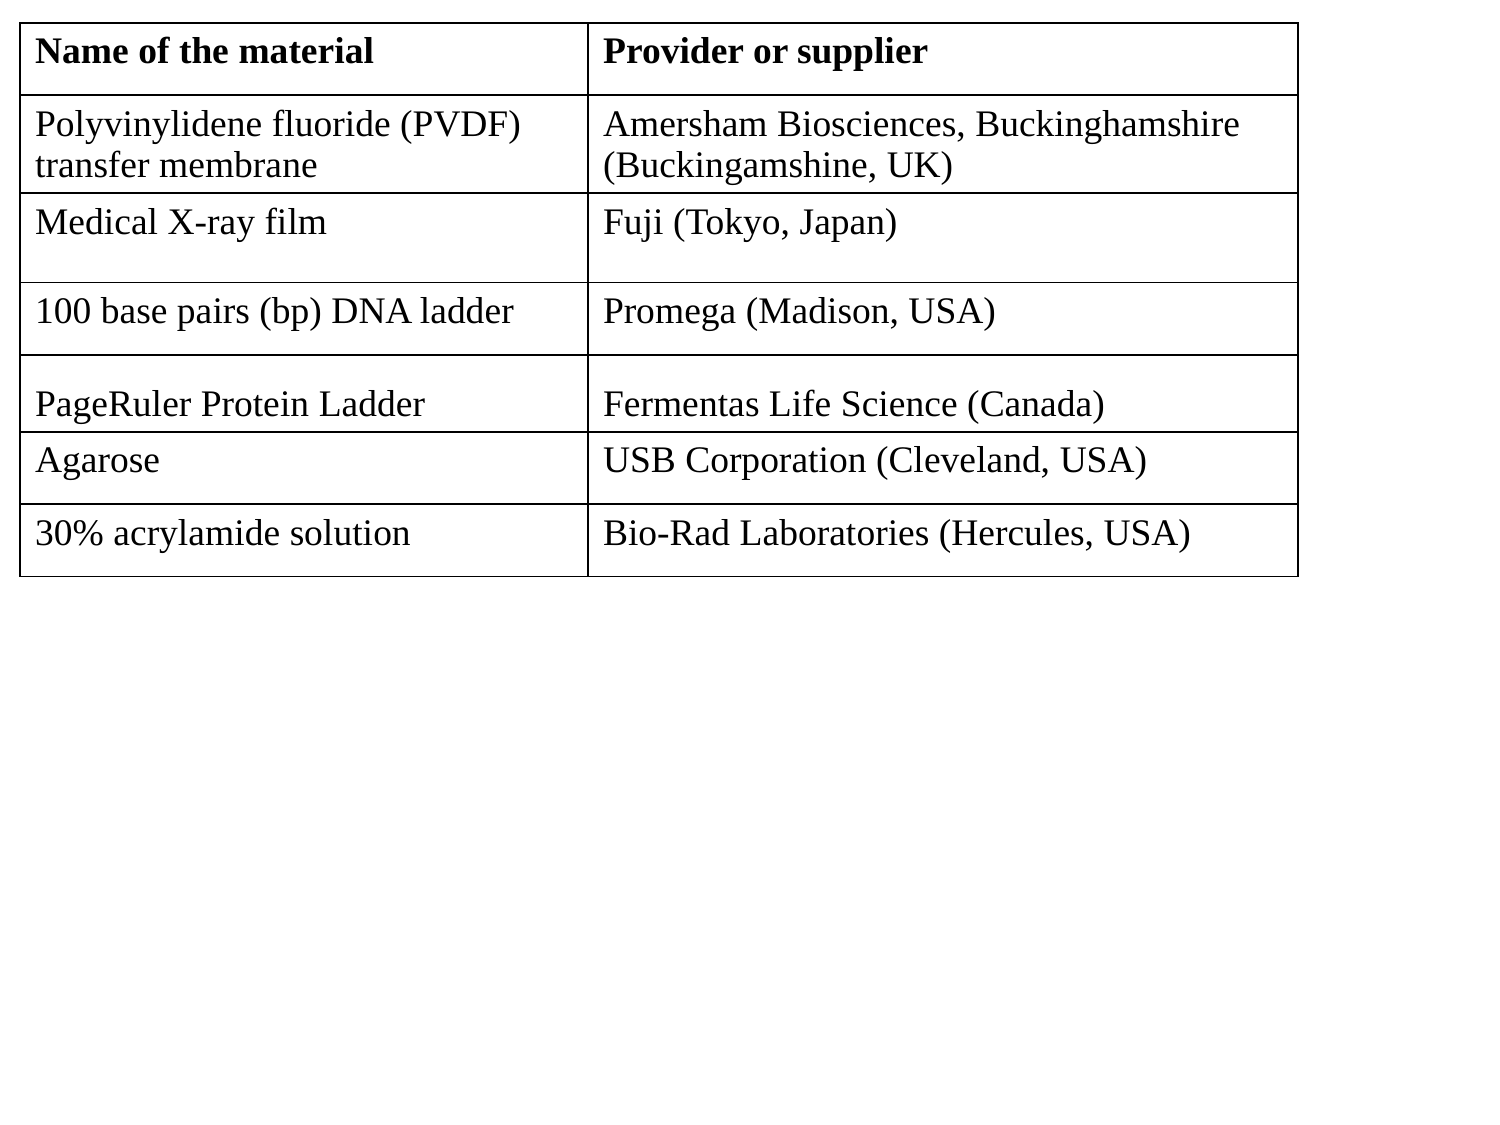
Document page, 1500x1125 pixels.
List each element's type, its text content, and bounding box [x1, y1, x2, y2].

table_cell Bio-Rad Laboratories (Hercules, USA) [589, 505, 1297, 576]
table_cell Agarose [21, 433, 587, 503]
table_header Provider or supplier [589, 24, 1297, 94]
table_cell 30% acrylamide solution [21, 505, 587, 576]
table_cell Amersham Biosciences, Buckinghamshire (Buckingamshine, UK) [589, 96, 1297, 192]
table_cell USB Corporation (Cleveland, USA) [589, 433, 1297, 503]
table_cell 100 base pairs (bp) DNA ladder [21, 283, 587, 354]
table_cell Medical X-ray film [21, 194, 587, 282]
table_cell Fuji (Tokyo, Japan) [589, 194, 1297, 282]
table_cell PageRuler Protein Ladder [21, 356, 587, 431]
table_header Name of the material [21, 24, 587, 94]
table_cell Promega (Madison, USA) [589, 283, 1297, 354]
table_cell Polyvinylidene fluoride (PVDF) transfer membrane [21, 96, 587, 192]
table_cell Fermentas Life Science (Canada) [589, 356, 1297, 431]
